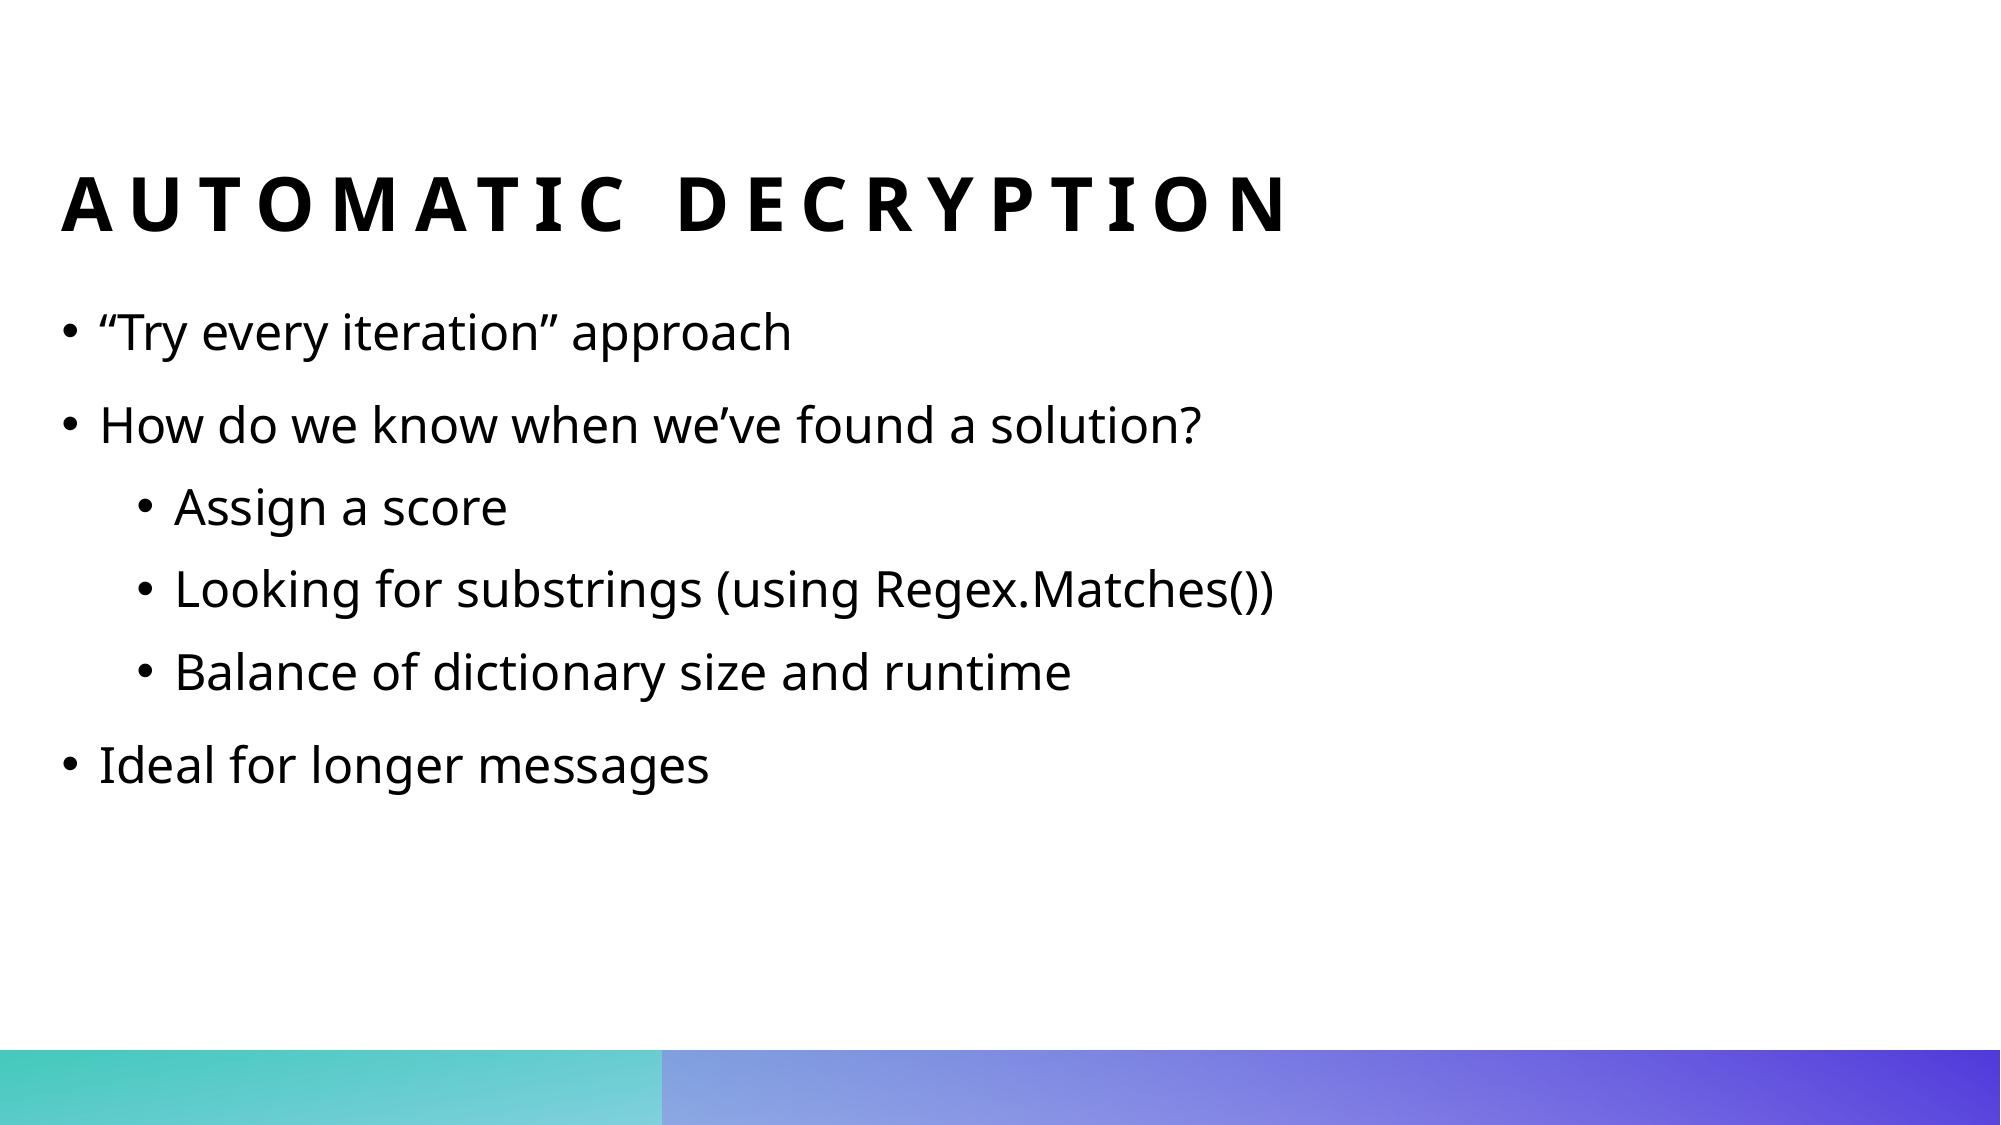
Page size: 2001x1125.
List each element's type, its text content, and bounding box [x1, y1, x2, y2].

title Automatic decryption [61, 43, 1742, 247]
list “Try every iteration” approach How do we know when we’ve found a solution? Assign a score Looking for substrings (using Regex.Matches()) Balance of dictionary size and runtime Ideal for longer messages [61, 288, 1742, 910]
